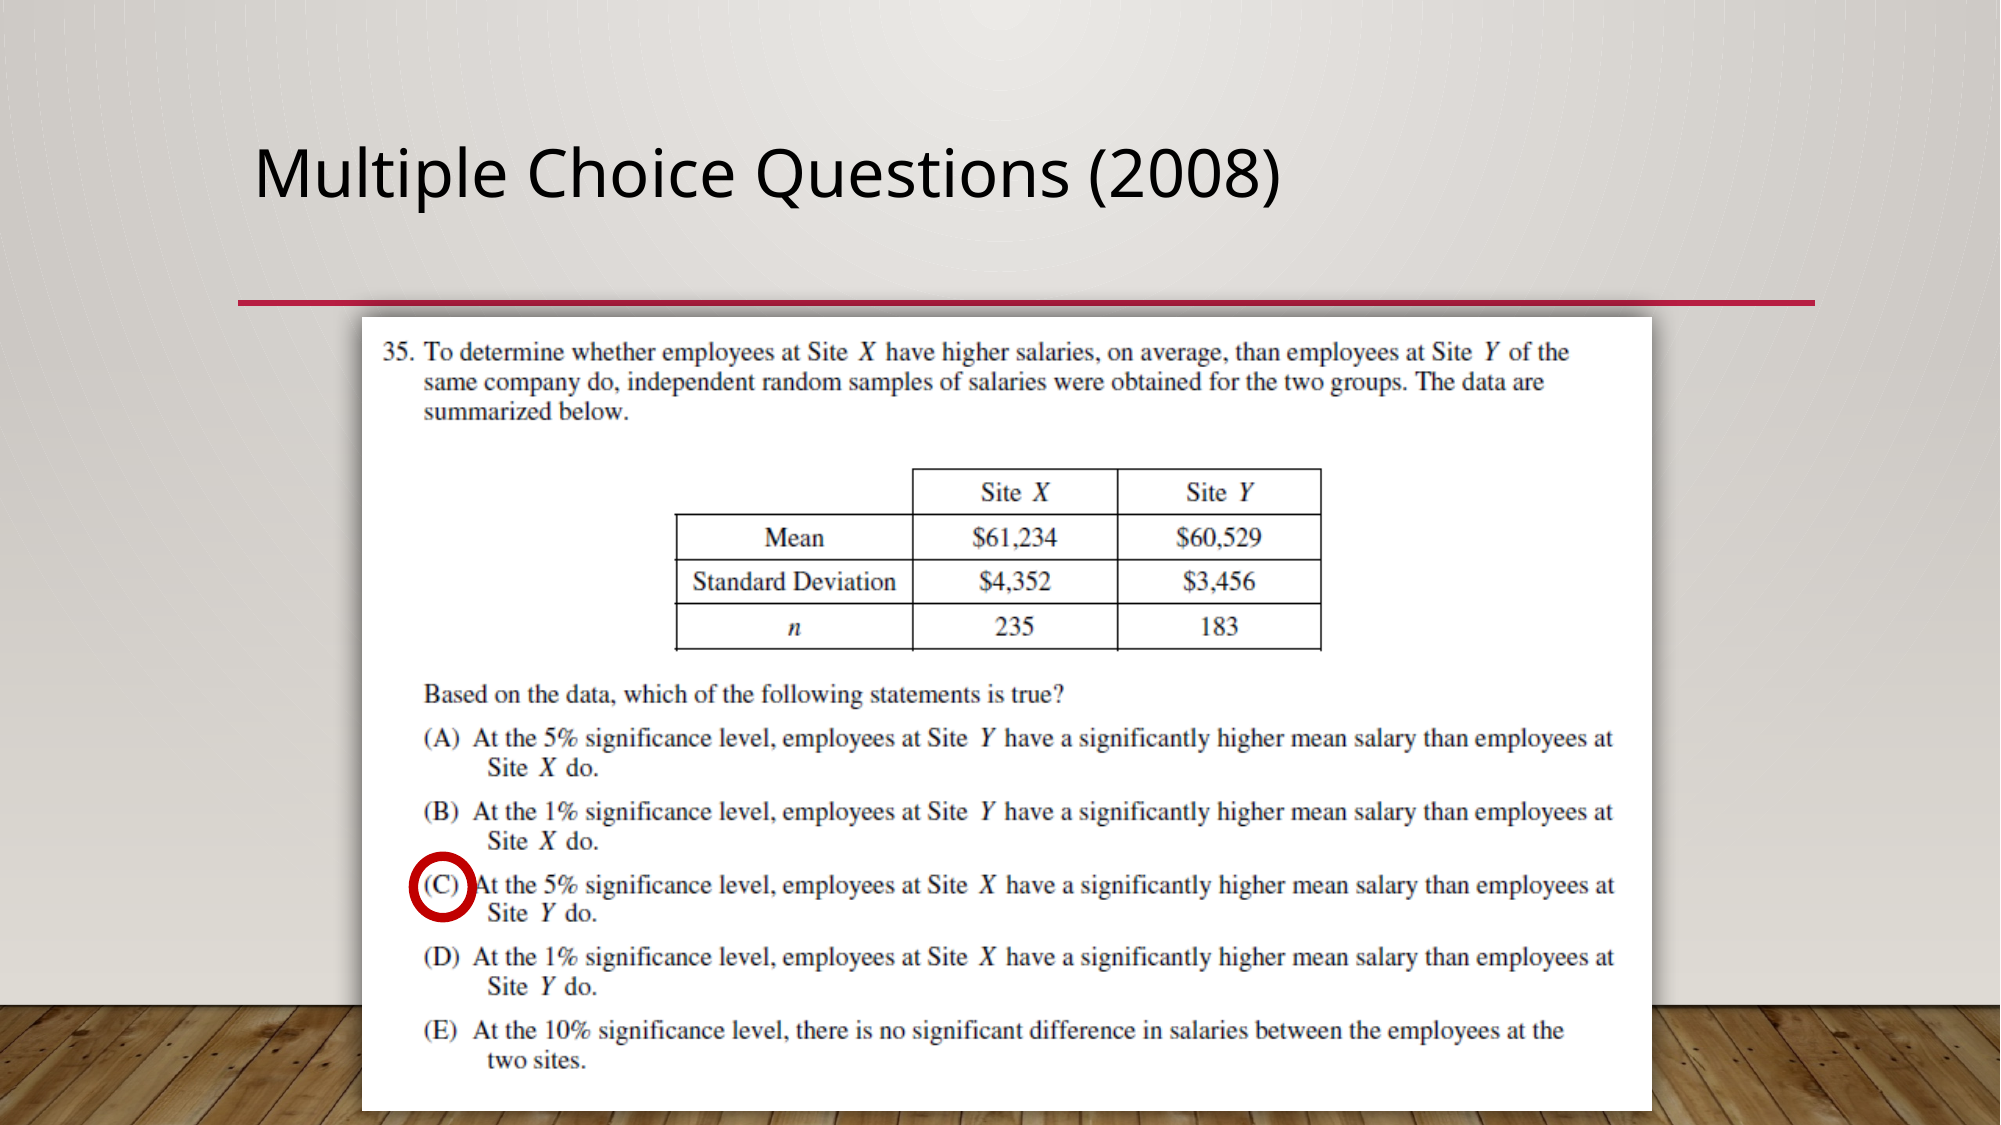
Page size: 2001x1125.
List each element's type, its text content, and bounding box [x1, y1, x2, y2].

title Multiple Choice Questions (2008) [238, 131, 1814, 305]
picture [0, 316, 2000, 1125]
